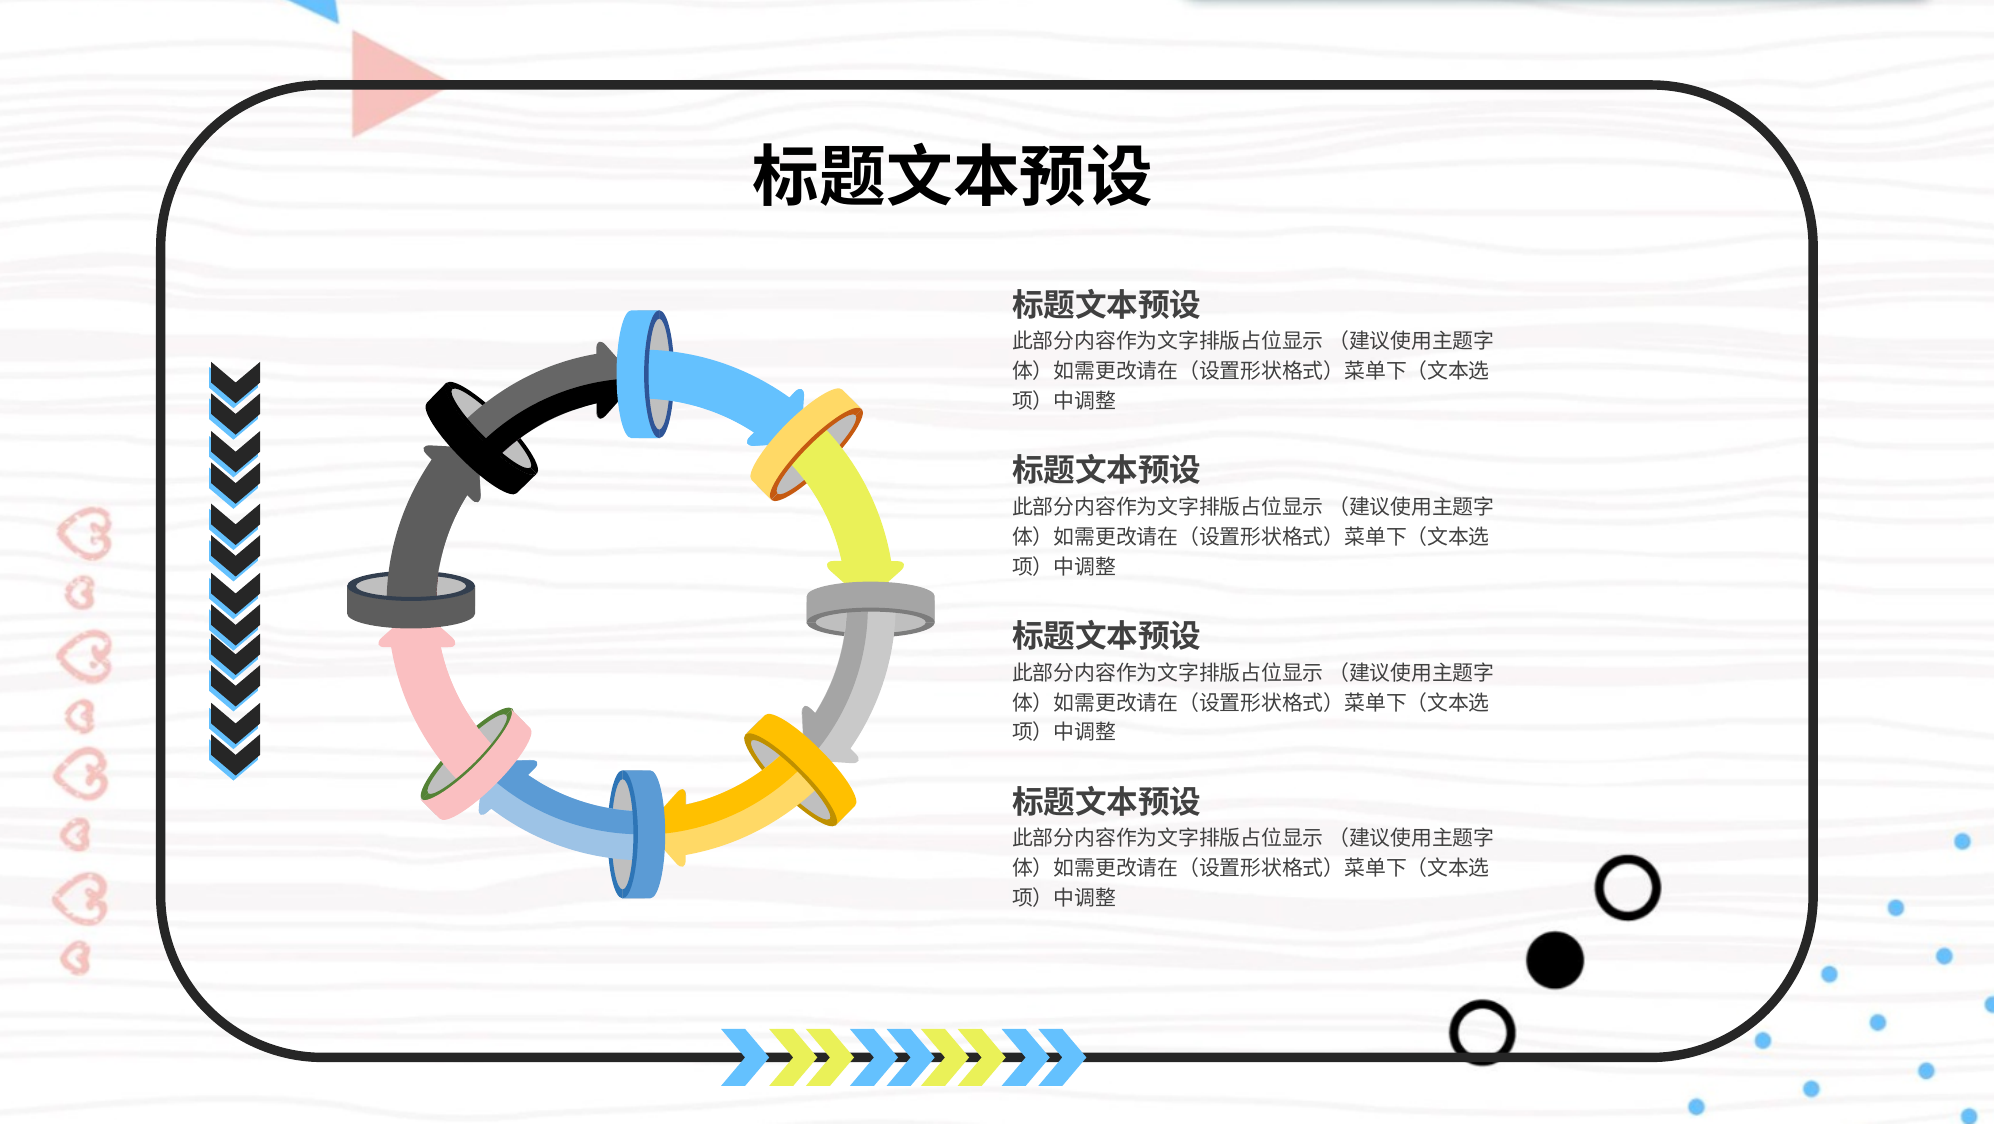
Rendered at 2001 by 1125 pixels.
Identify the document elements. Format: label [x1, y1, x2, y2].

text_box [1012, 615, 1506, 745]
text_box [720, 1028, 1087, 1086]
text_box [1012, 284, 1506, 414]
text_box [1012, 781, 1506, 911]
picture [0, 0, 1994, 1125]
text_box [1556, 83, 1815, 1059]
text_box [1012, 450, 1506, 579]
text_box [159, 83, 430, 1059]
text_box [347, 310, 935, 899]
text_box [209, 361, 260, 781]
